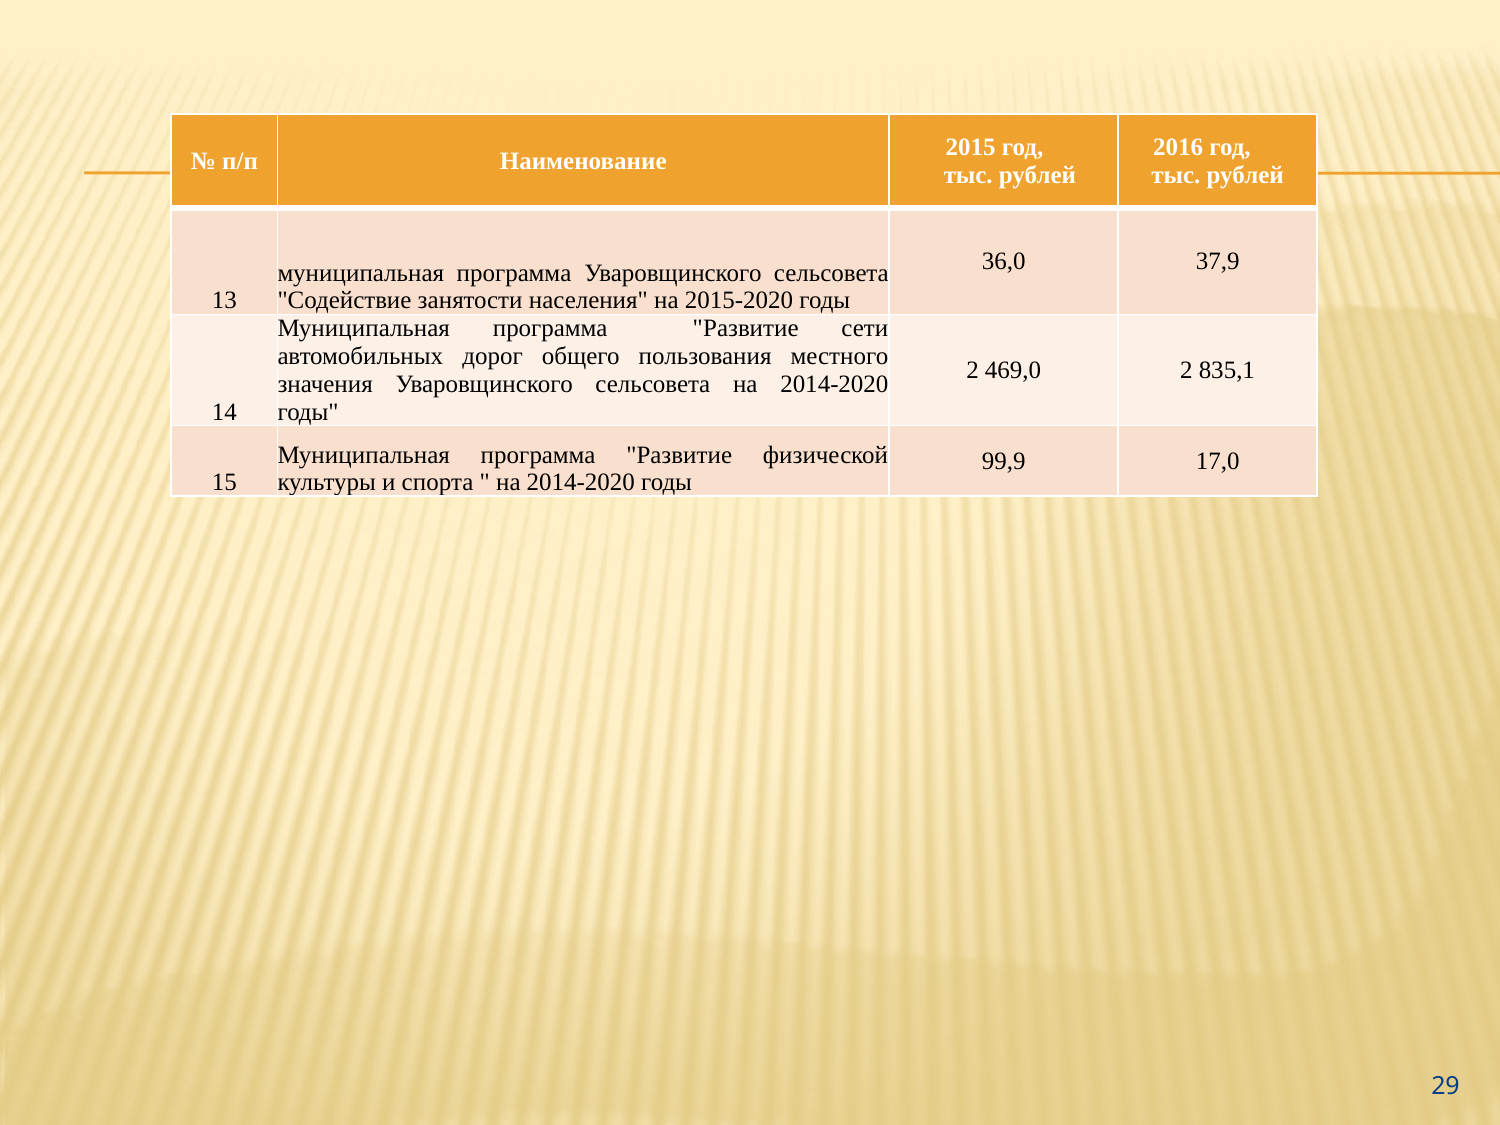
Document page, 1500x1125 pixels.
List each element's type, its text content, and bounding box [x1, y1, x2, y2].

table_cell 14 [172, 315, 277, 425]
table_cell 15 [172, 426, 277, 495]
table_cell 36,0 [890, 211, 1117, 314]
table_cell муниципальная программа Уваровщинского сельсовета "Содействие занятости населения" на 2015-2020 годы [278, 211, 888, 314]
table_cell Муниципальная программа "Развитие сети автомобильных дорог общего пользования местного значения Уваровщинского сельсовета на 2014-2020 годы" [278, 315, 888, 425]
table_cell 37,9 [1119, 211, 1316, 314]
table_header № п/п [172, 115, 277, 205]
table_cell 2 469,0 [890, 315, 1117, 425]
slide_number 29 [1350, 1061, 1475, 1103]
table_header Наименование [278, 115, 888, 205]
table_header 2015 год, тыс. рублей [890, 115, 1117, 205]
table_cell 13 [172, 211, 277, 314]
table_header 2016 год, тыс. рублей [1119, 115, 1316, 205]
table_cell 99,9 [890, 426, 1117, 495]
table_cell 2 835,1 [1119, 315, 1316, 425]
table_cell Муниципальная программа "Развитие физической культуры и спорта " на 2014-2020 годы [278, 426, 888, 495]
table_cell 17,0 [1119, 426, 1316, 495]
